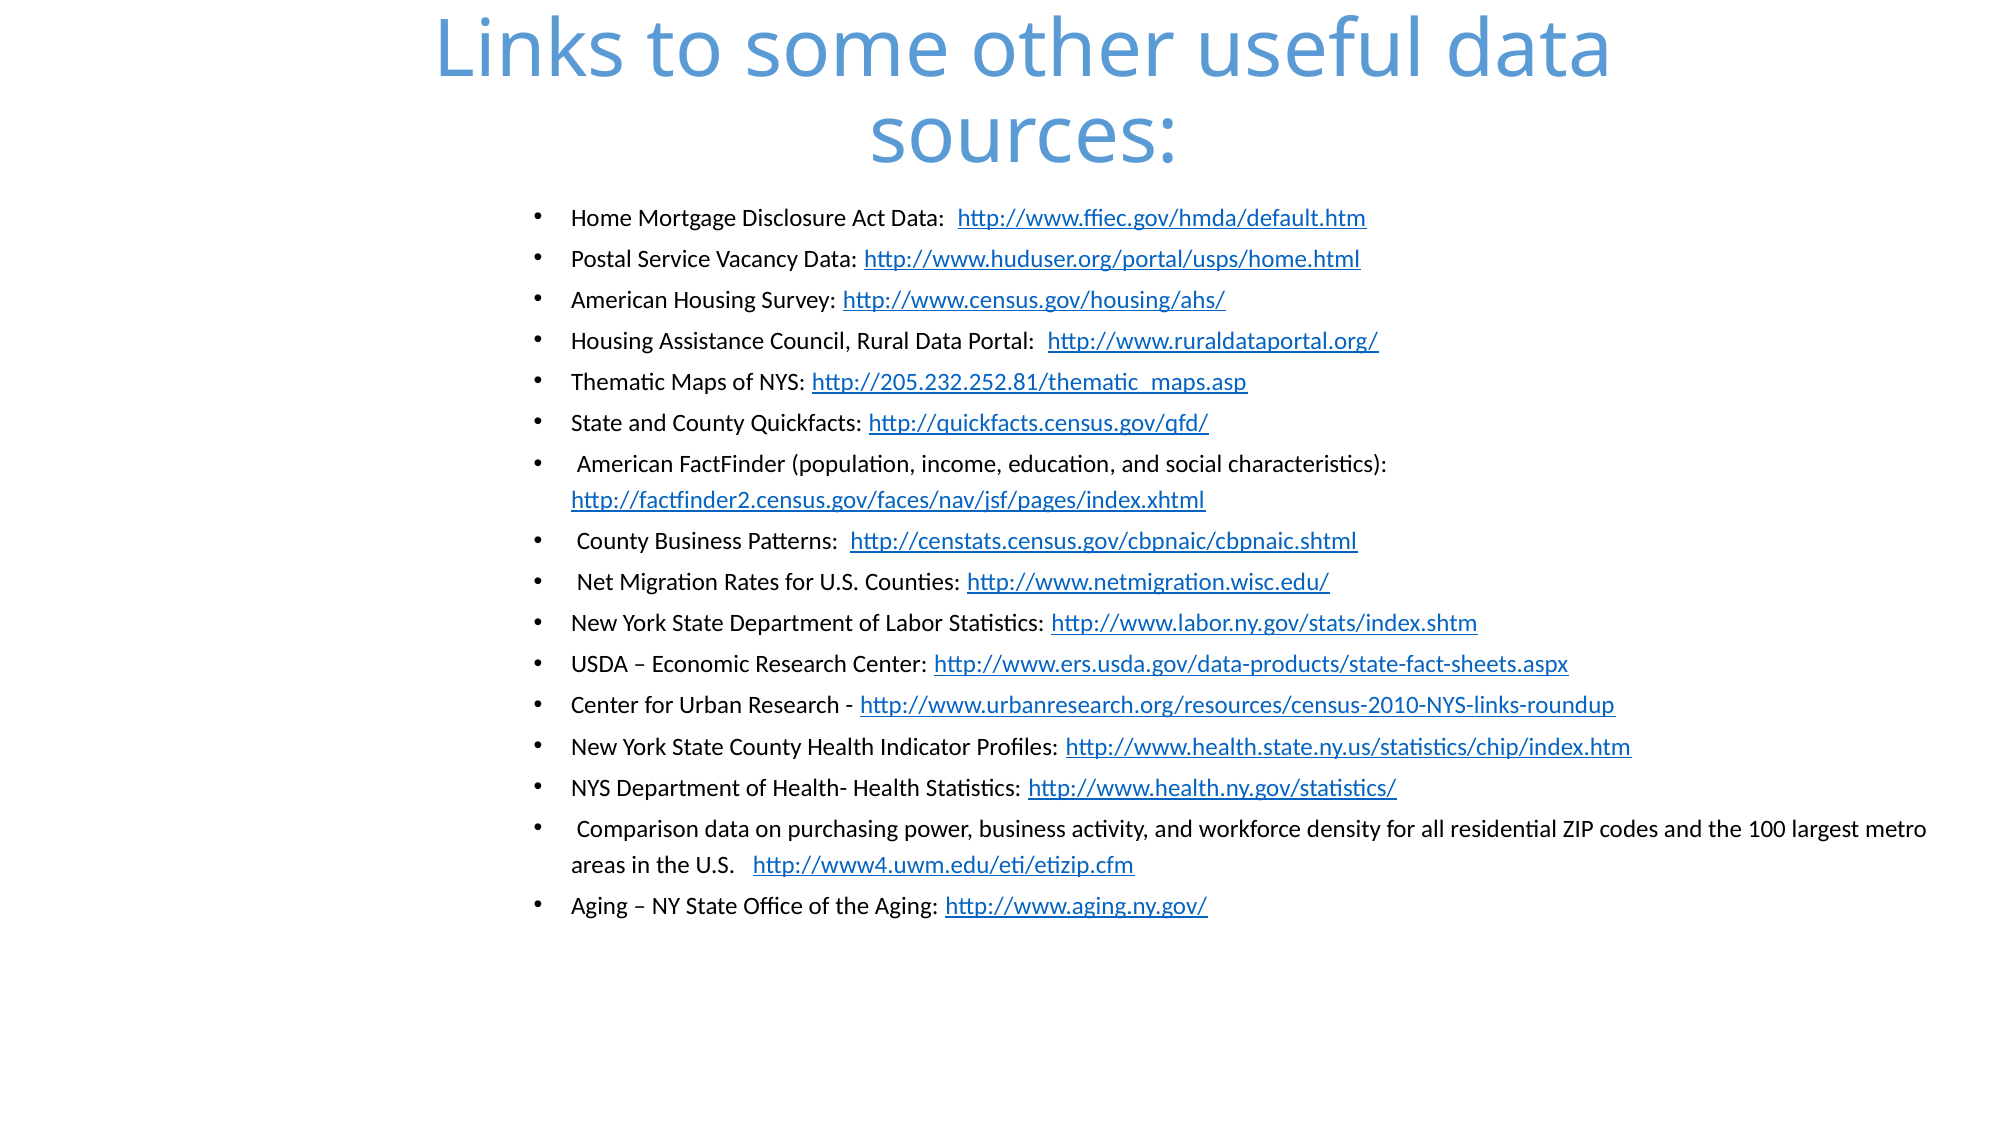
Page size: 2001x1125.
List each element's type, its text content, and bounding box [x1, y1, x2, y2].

list Home Mortgage Disclosure Act Data: http://www.ffiec.gov/hmda/default.htm Postal Service Vacancy Data: http://www.huduser.org/portal/usps/home.html American Housing Survey: http://www.census.gov/housing/ahs/ Housing Assistance Council, Rural Data Portal: http://www.ruraldataportal.org/ Thematic Maps of NYS: http://205.232.252.81/thematic_maps.asp State and County Quickfacts: http://quickfacts.census.gov/qfd/ American FactFinder (population, income, education, and social characteristics): http://factfinder2.census.gov/faces/nav/jsf/pages/index.xhtml County Business Patterns: http://censtats.census.gov/cbpnaic/cbpnaic.shtml Net Migration Rates for U.S. Counties: http://www.netmigration.wisc.edu/ New York State Department of Labor Statistics: http://www.labor.ny.gov/stats/index.shtm USDA – Economic Research Center: http://www.ers.usda.gov/data-products/state-fact-sheets.aspx Center for Urban Research - http://www.urbanresearch.org/resources/census-2010-NYS-links-roundup New York State County Health Indicator Profiles: http://www.health.state.ny.us/statistics/chip/index.htm NYS Department of Health- Health Statistics: http://www.health.ny.gov/statistics/ Comparison data on purchasing power, business activity, and workforce density for all residential ZIP codes and the 100 largest metro areas in the U.S. http://www4.uwm.edu/eti/etizip.cfm Aging – NY State Office of the Aging: http://www.aging.ny.gov/ [518, 187, 2000, 938]
title Links to some other useful data sources: [321, 0, 1727, 188]
